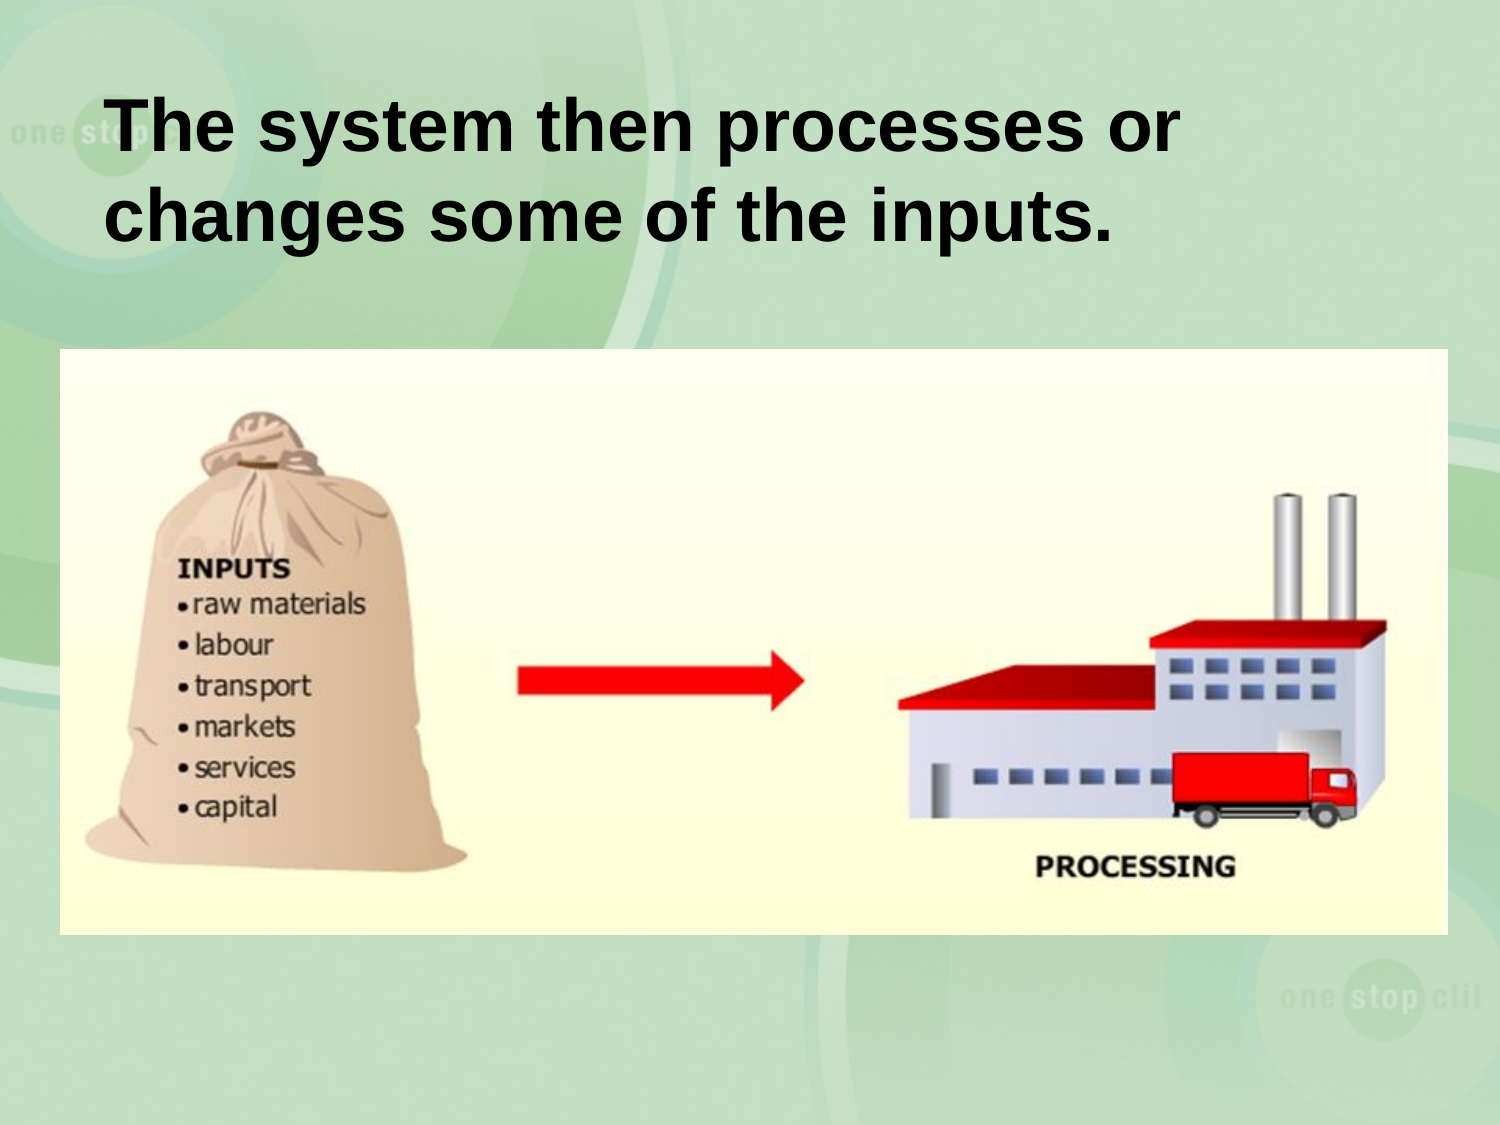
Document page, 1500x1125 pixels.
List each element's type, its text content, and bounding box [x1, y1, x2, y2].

picture [0, 0, 1500, 1125]
title The system then processes or changes some of the inputs. [88, 78, 1439, 254]
